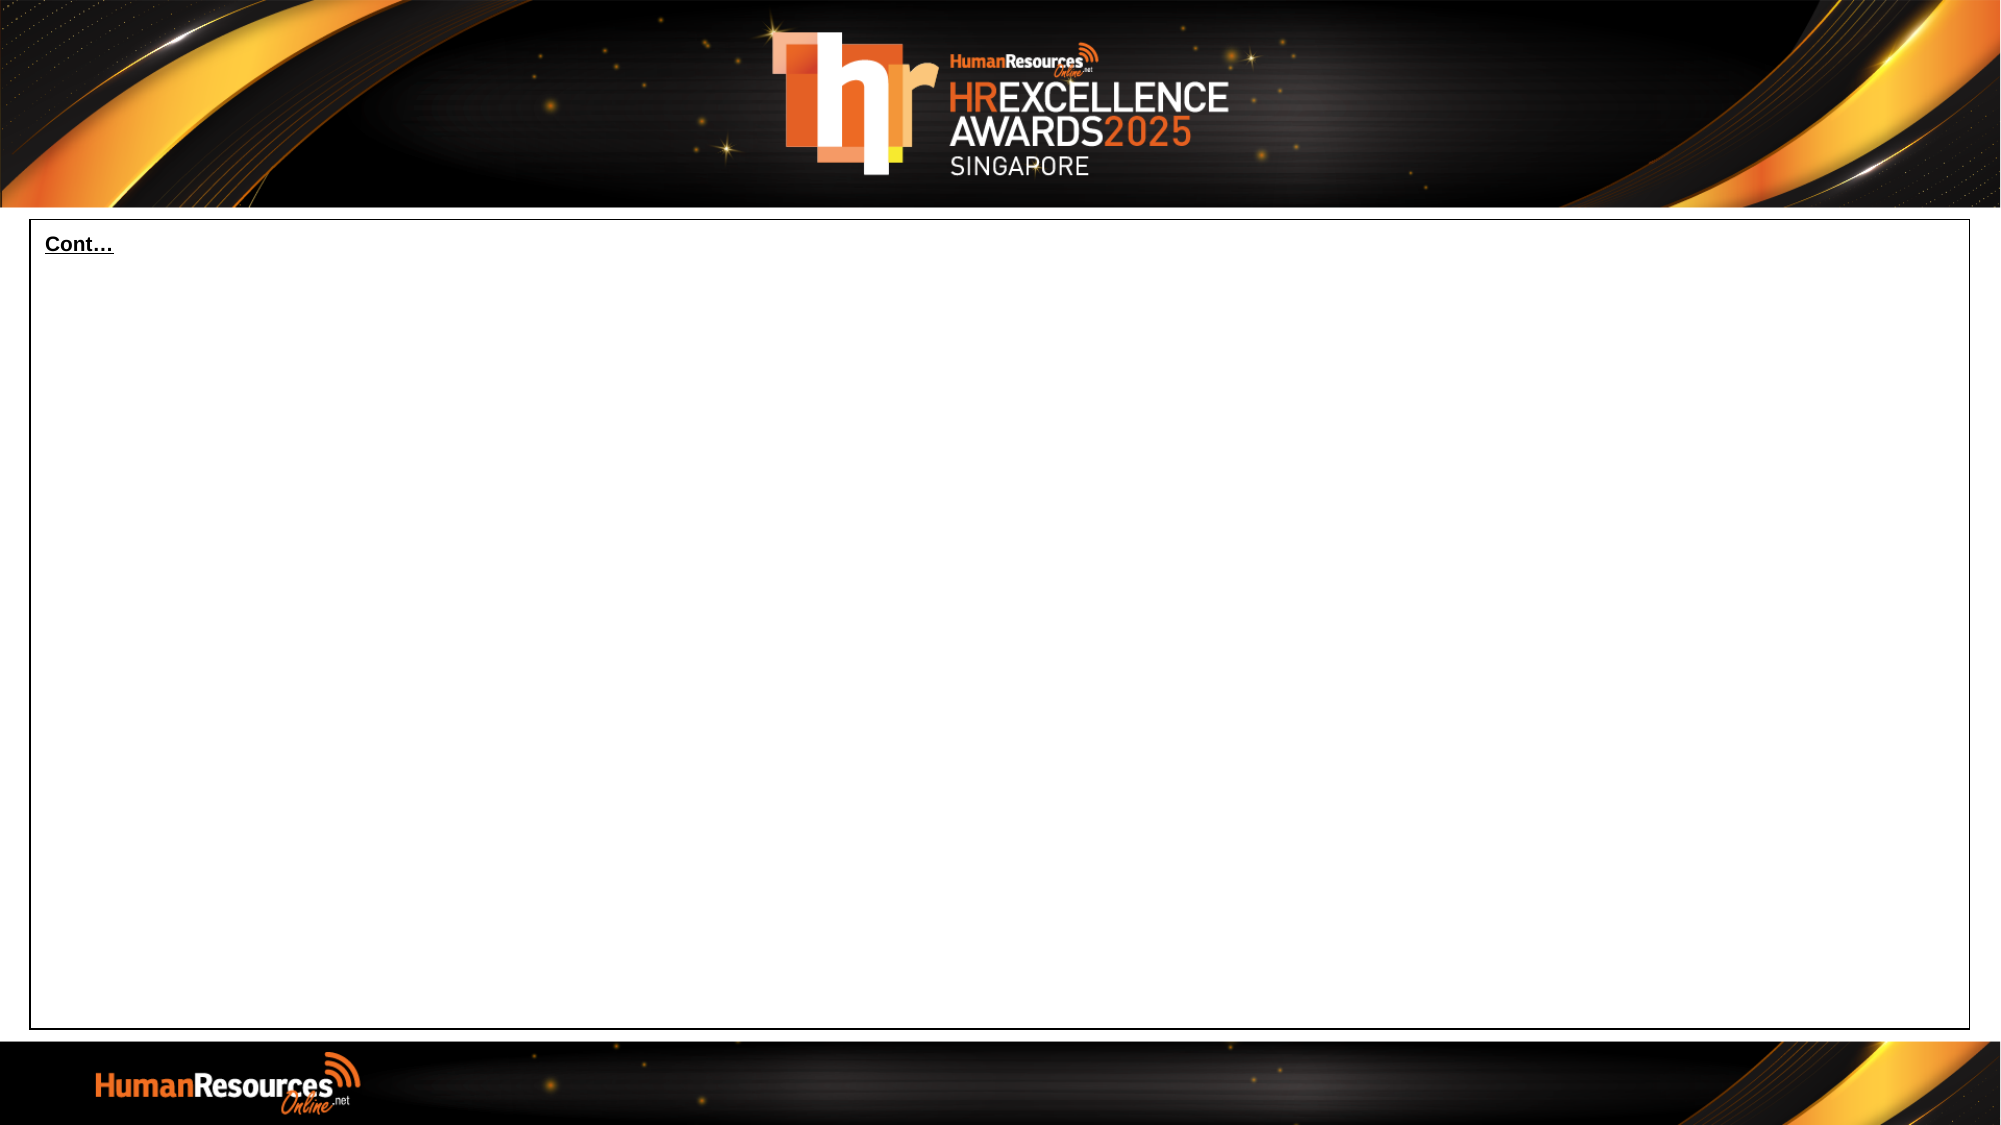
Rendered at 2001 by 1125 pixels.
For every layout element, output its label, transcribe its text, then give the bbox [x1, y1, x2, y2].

picture [0, 0, 2001, 1125]
text_box Cont… [30, 219, 1970, 1029]
